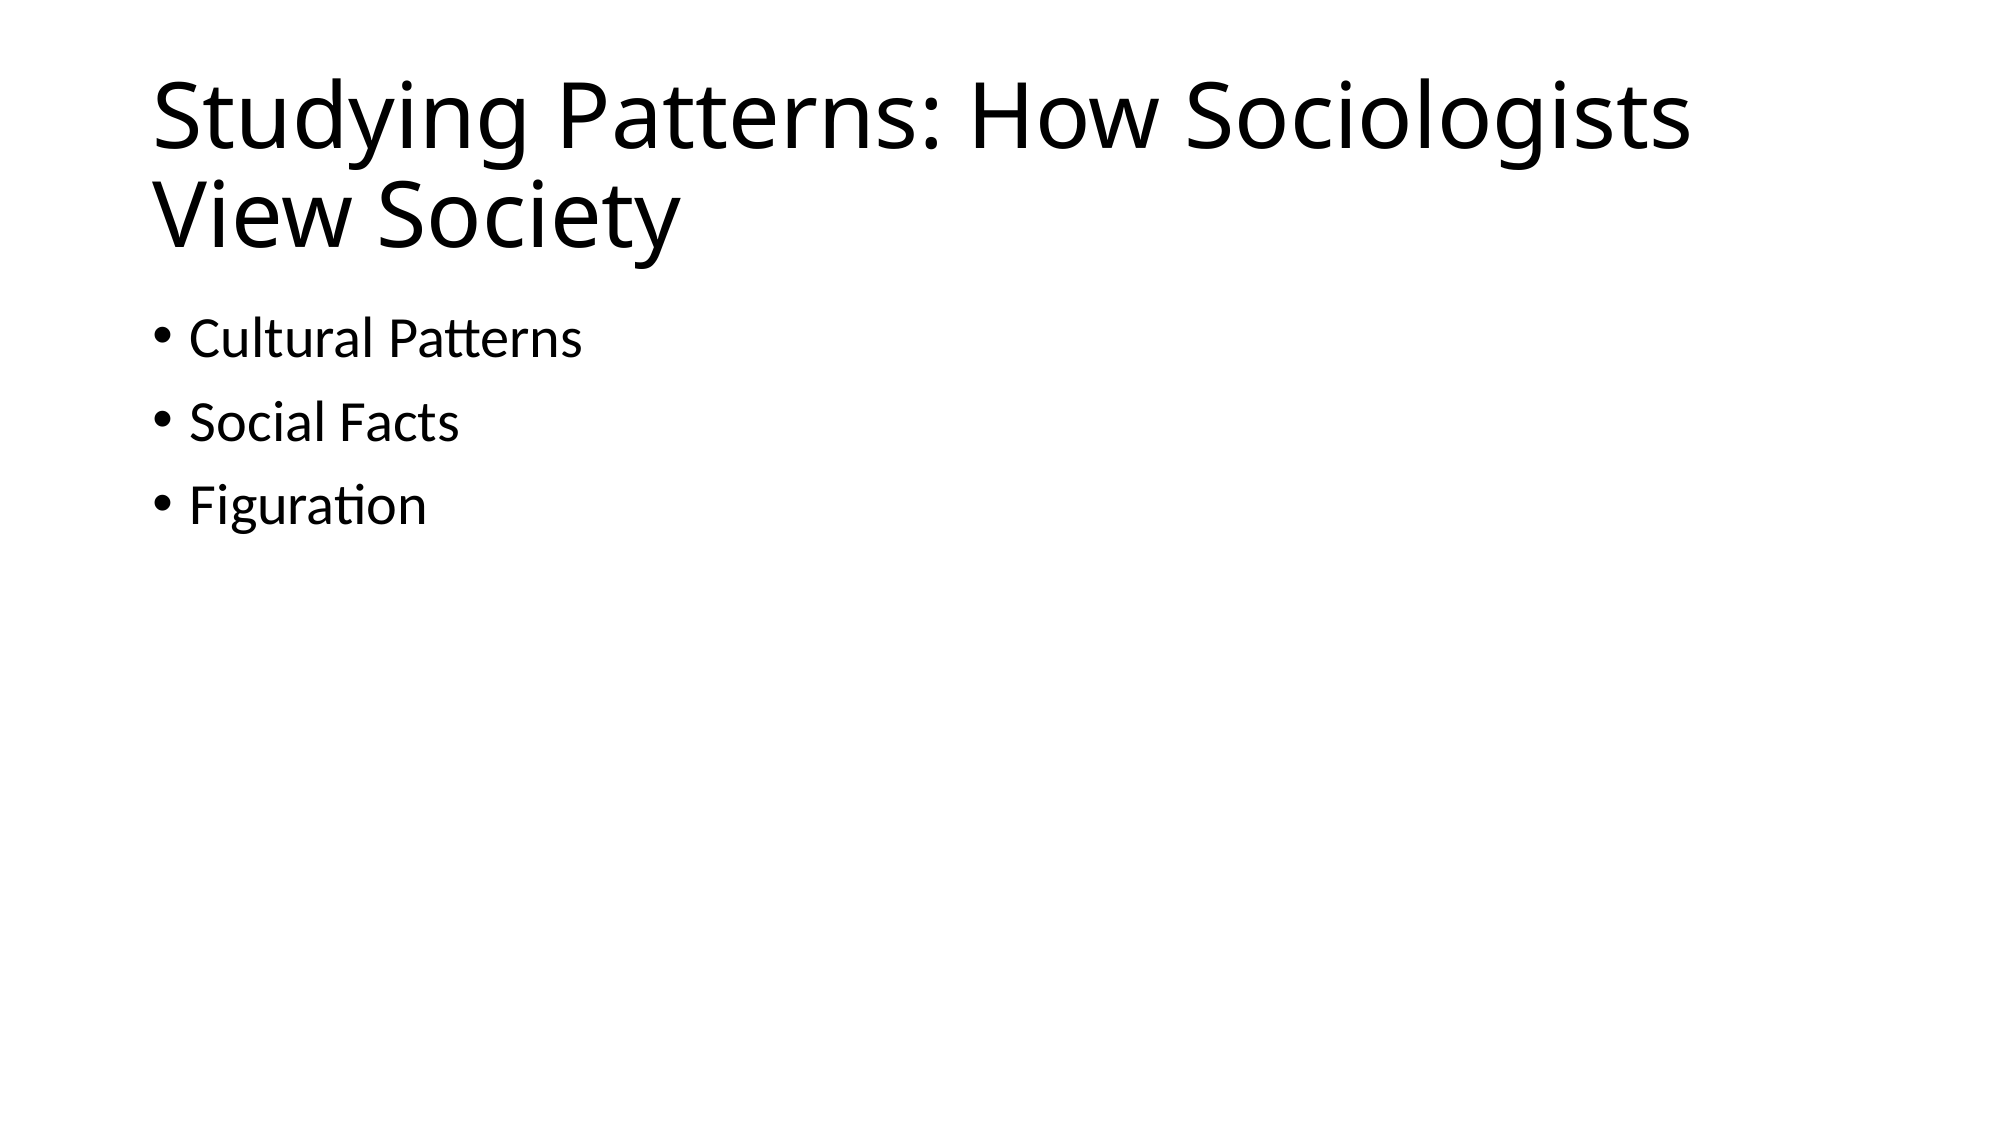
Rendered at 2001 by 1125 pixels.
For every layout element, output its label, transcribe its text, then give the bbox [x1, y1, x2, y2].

title Studying Patterns: How Sociologists View Society [137, 59, 1863, 278]
list Cultural Patterns Social Facts Figuration [137, 299, 1863, 1014]
